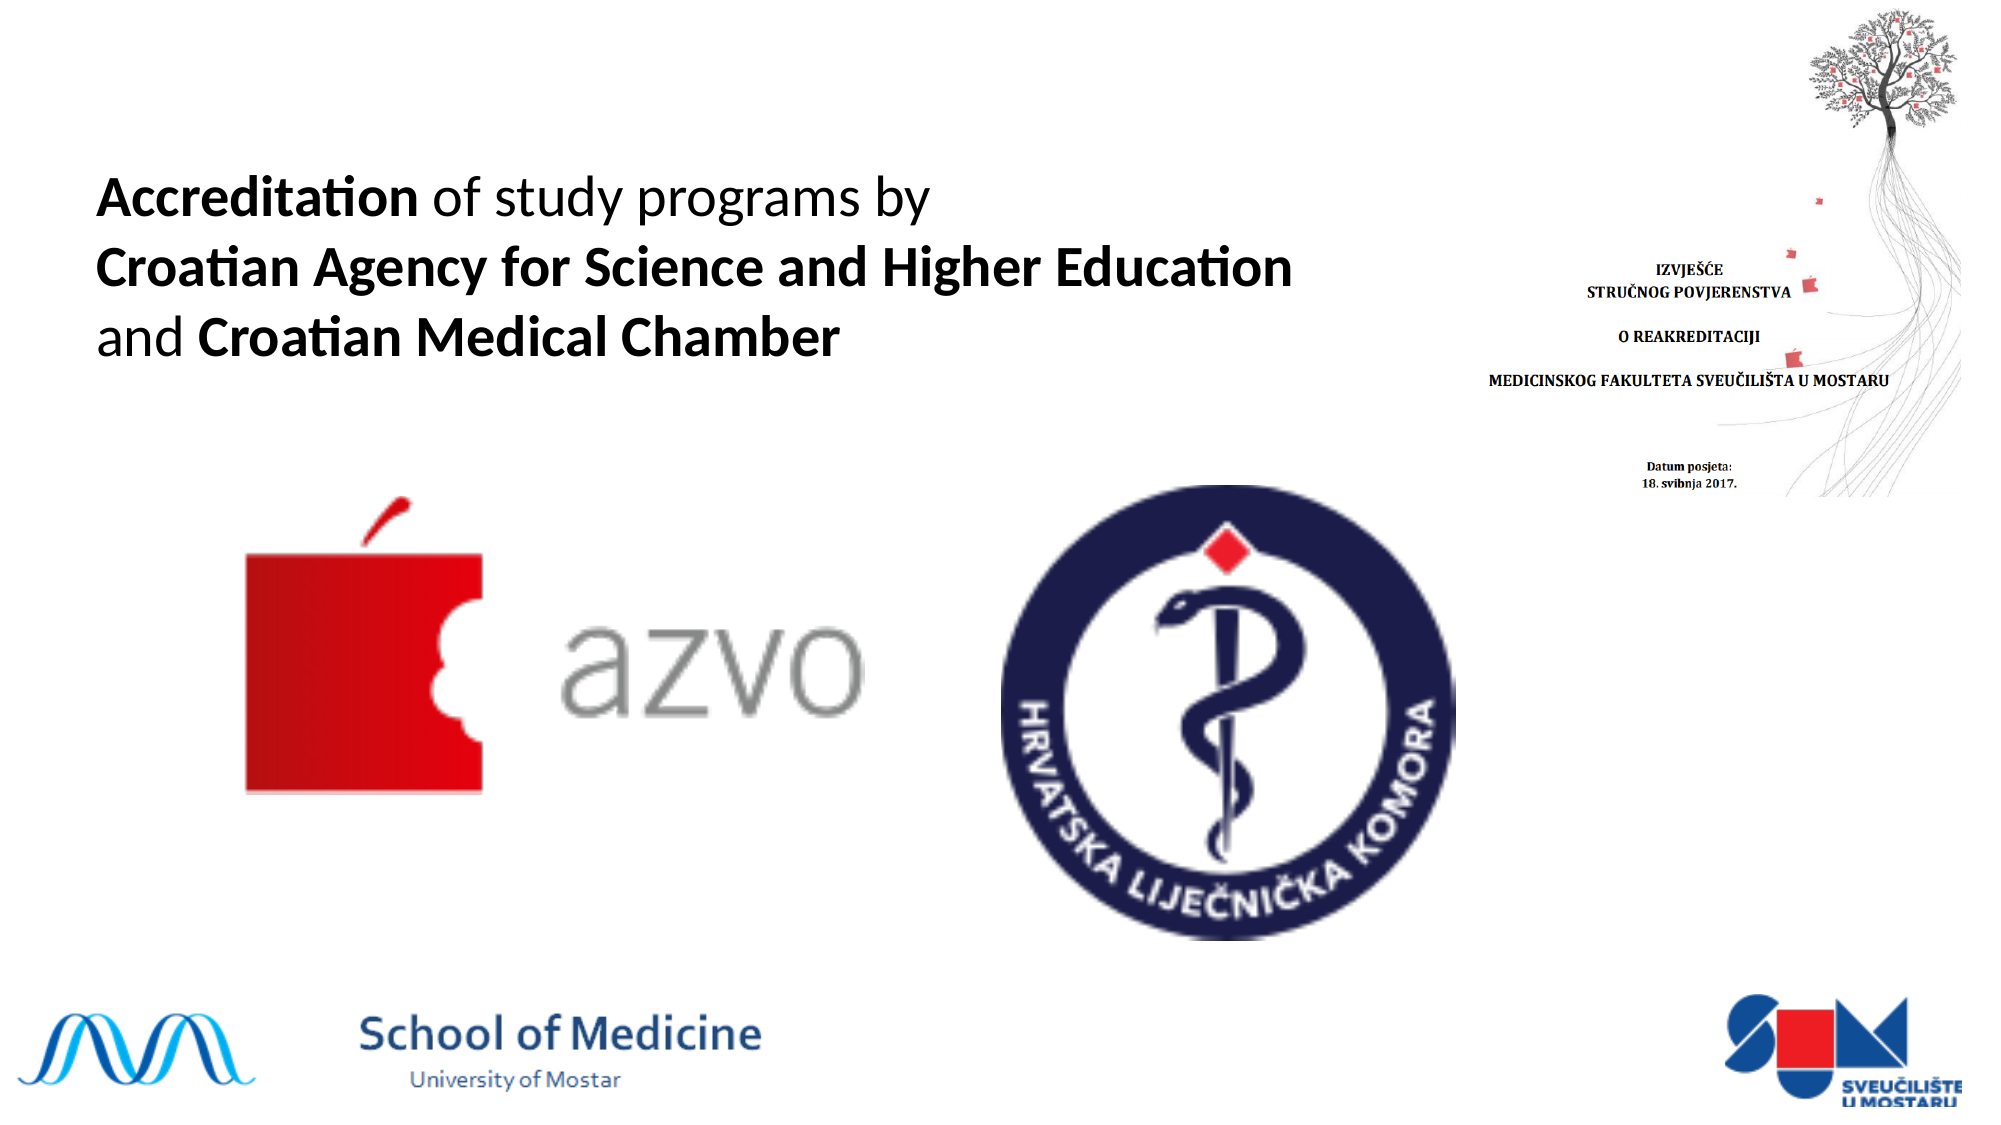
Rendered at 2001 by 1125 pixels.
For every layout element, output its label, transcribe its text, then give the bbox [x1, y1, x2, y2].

picture [1001, 0, 1961, 941]
picture [0, 981, 780, 1125]
picture [1724, 994, 1962, 1107]
text_box Accreditation of study programs by Croatian Agency for Science and Higher Education and Croatian Medical Chamber [81, 150, 1440, 376]
picture [244, 496, 865, 795]
